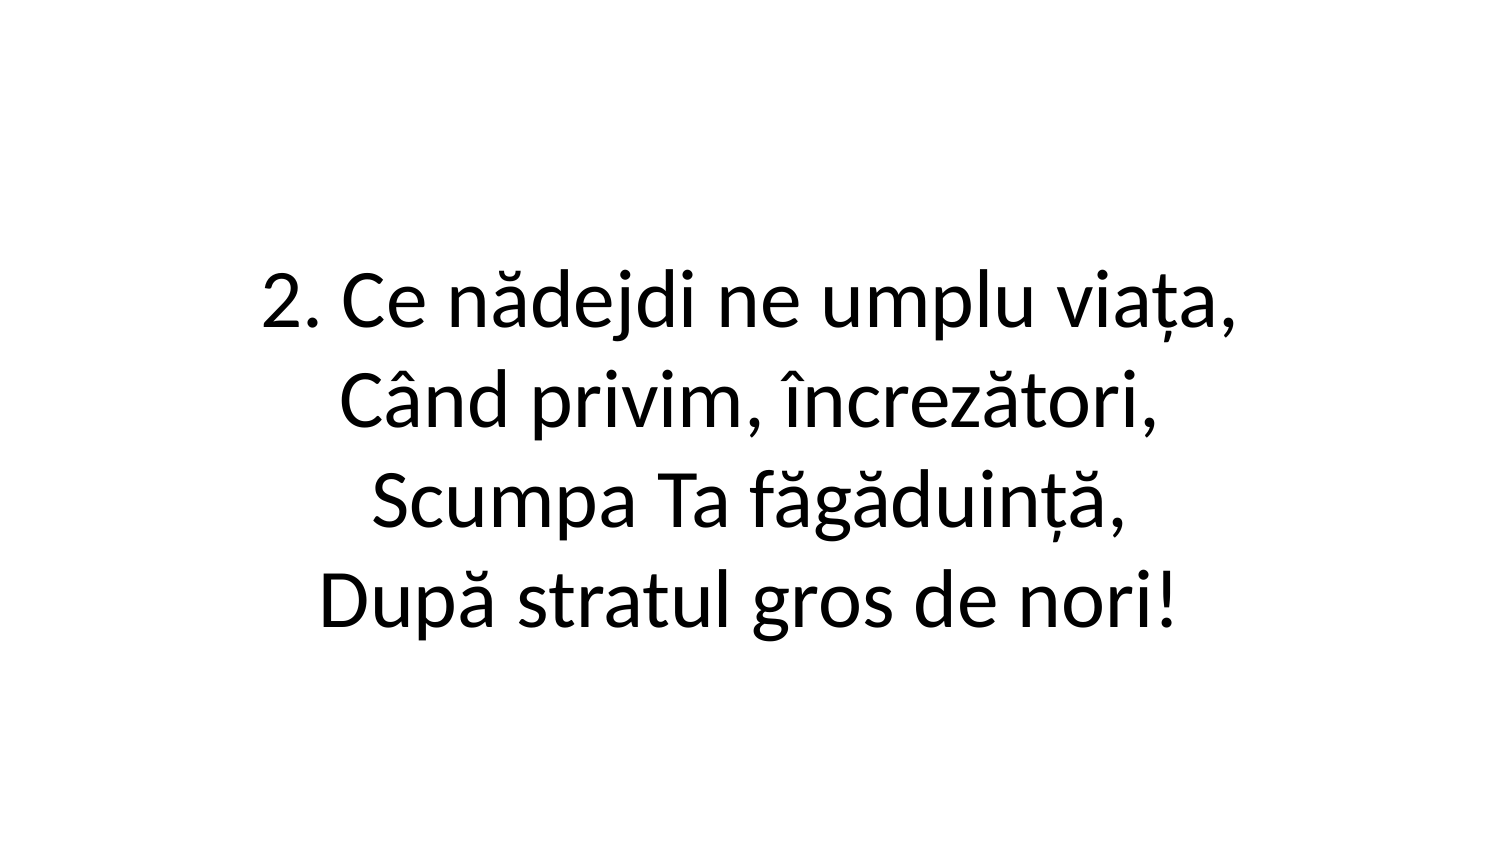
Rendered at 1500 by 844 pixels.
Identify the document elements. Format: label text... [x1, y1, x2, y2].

text_box 2. Ce nădejdi ne umplu viața, Când privim, încrezători, Scumpa Ta făgăduință, După stratul gros de nori! [245, 192, 1255, 652]
